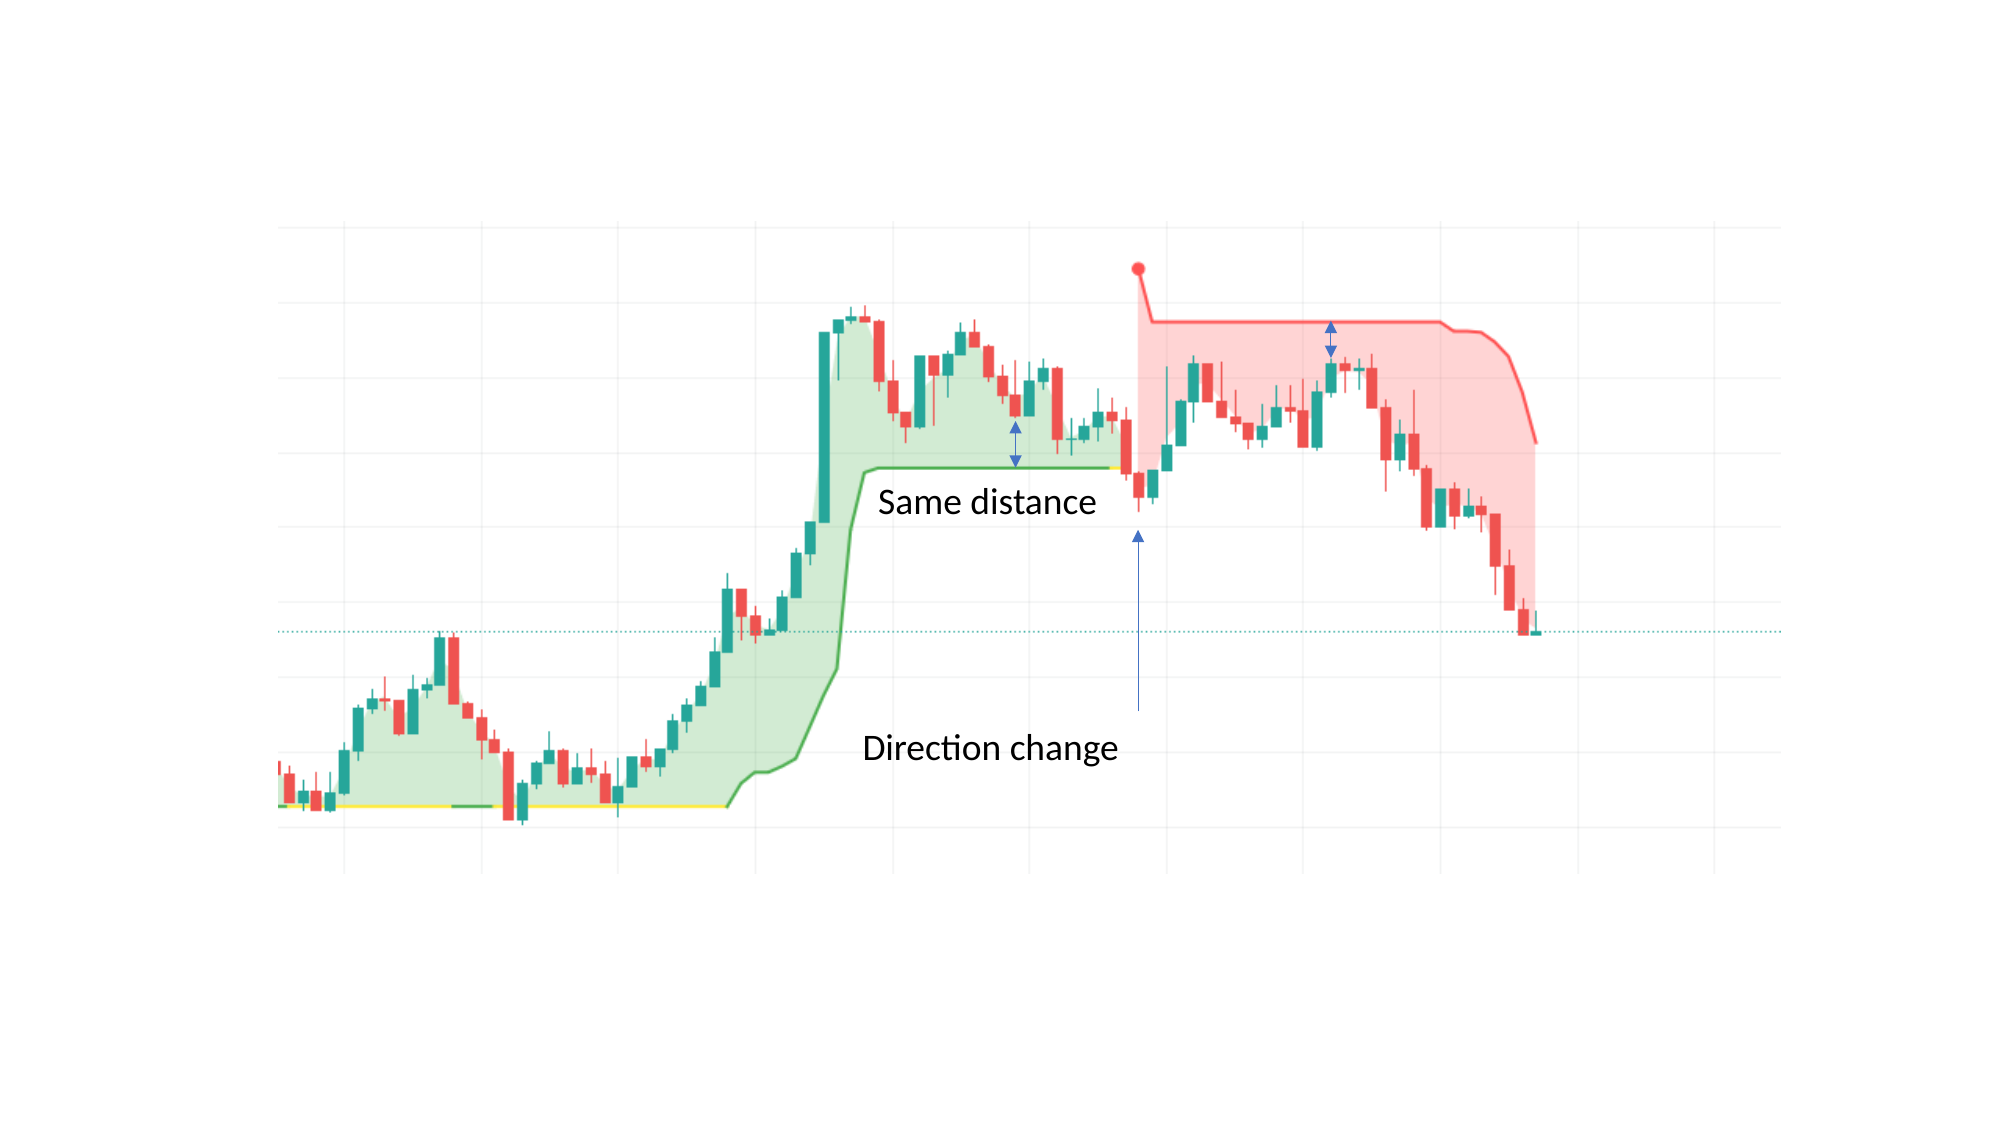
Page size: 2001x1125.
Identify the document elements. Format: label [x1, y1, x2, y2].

picture [278, 221, 1781, 874]
